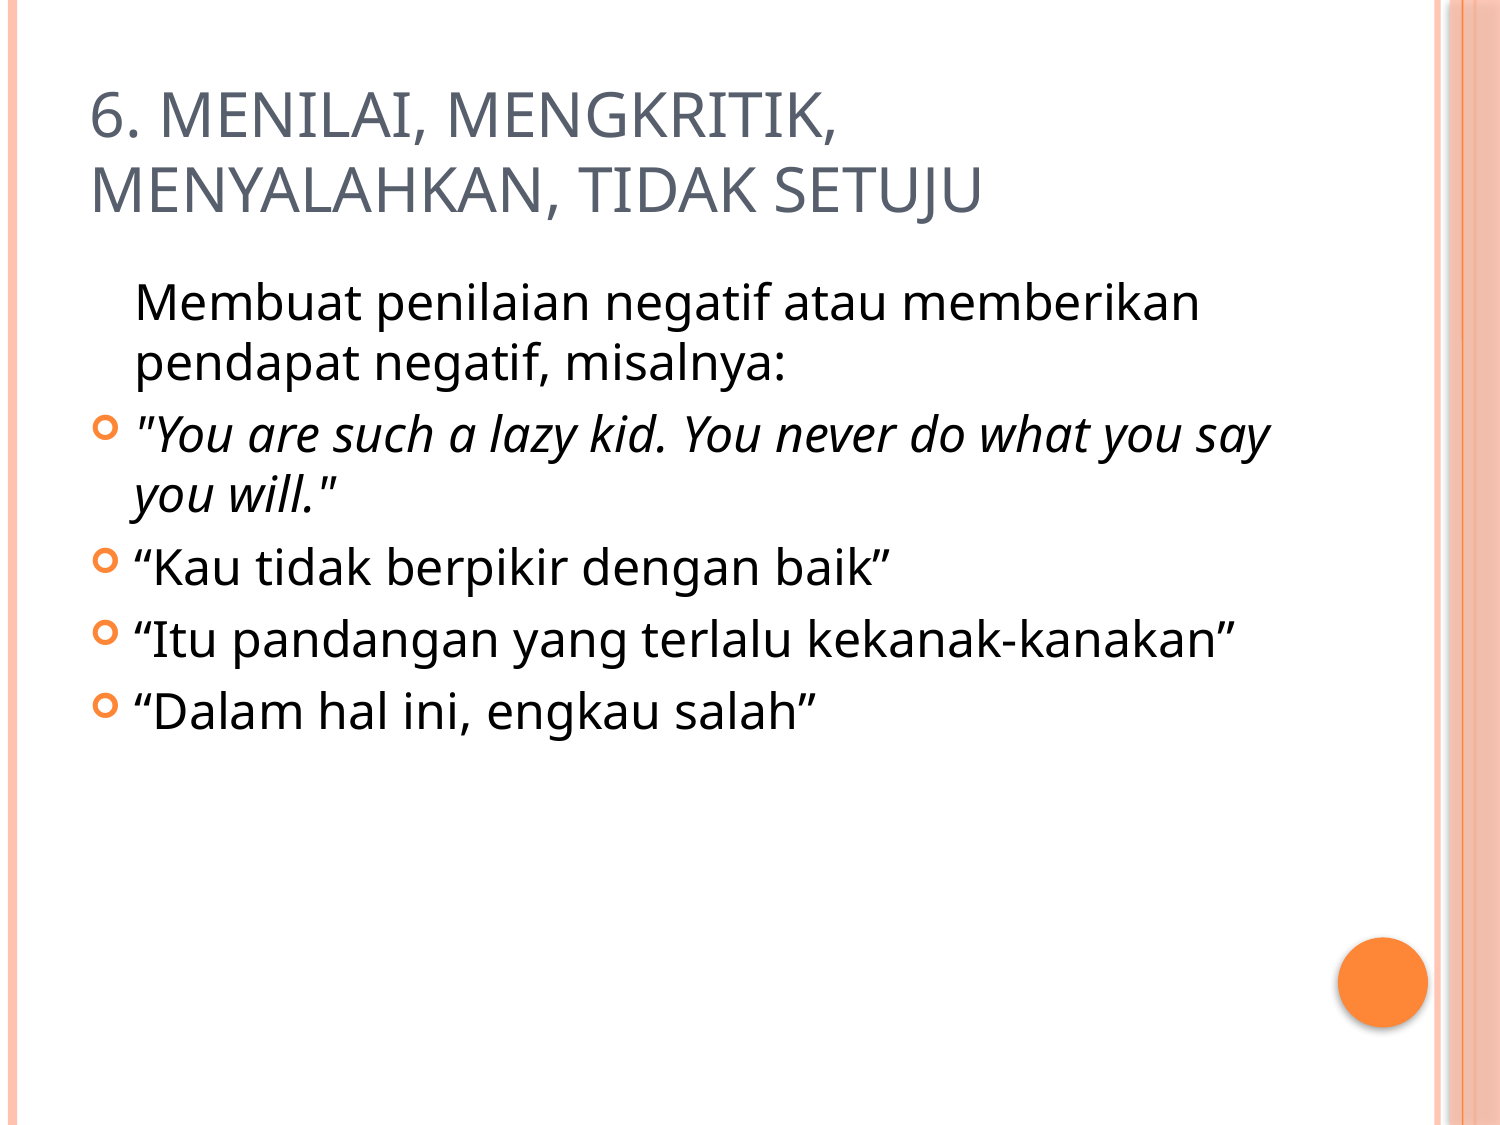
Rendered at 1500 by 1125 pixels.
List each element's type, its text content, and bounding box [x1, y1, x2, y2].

list Membuat penilaian negatif atau memberikan pendapat negatif, misalnya: "You are such a lazy kid. You never do what you say you will." “Kau tidak berpikir dengan baik” “Itu pandangan yang terlalu kekanak-kanakan” “Dalam hal ini, engkau salah” [75, 262, 1300, 1062]
title 6. Menilai, mengkritik, menyalahkan, tidak setuju [75, 45, 1300, 233]
